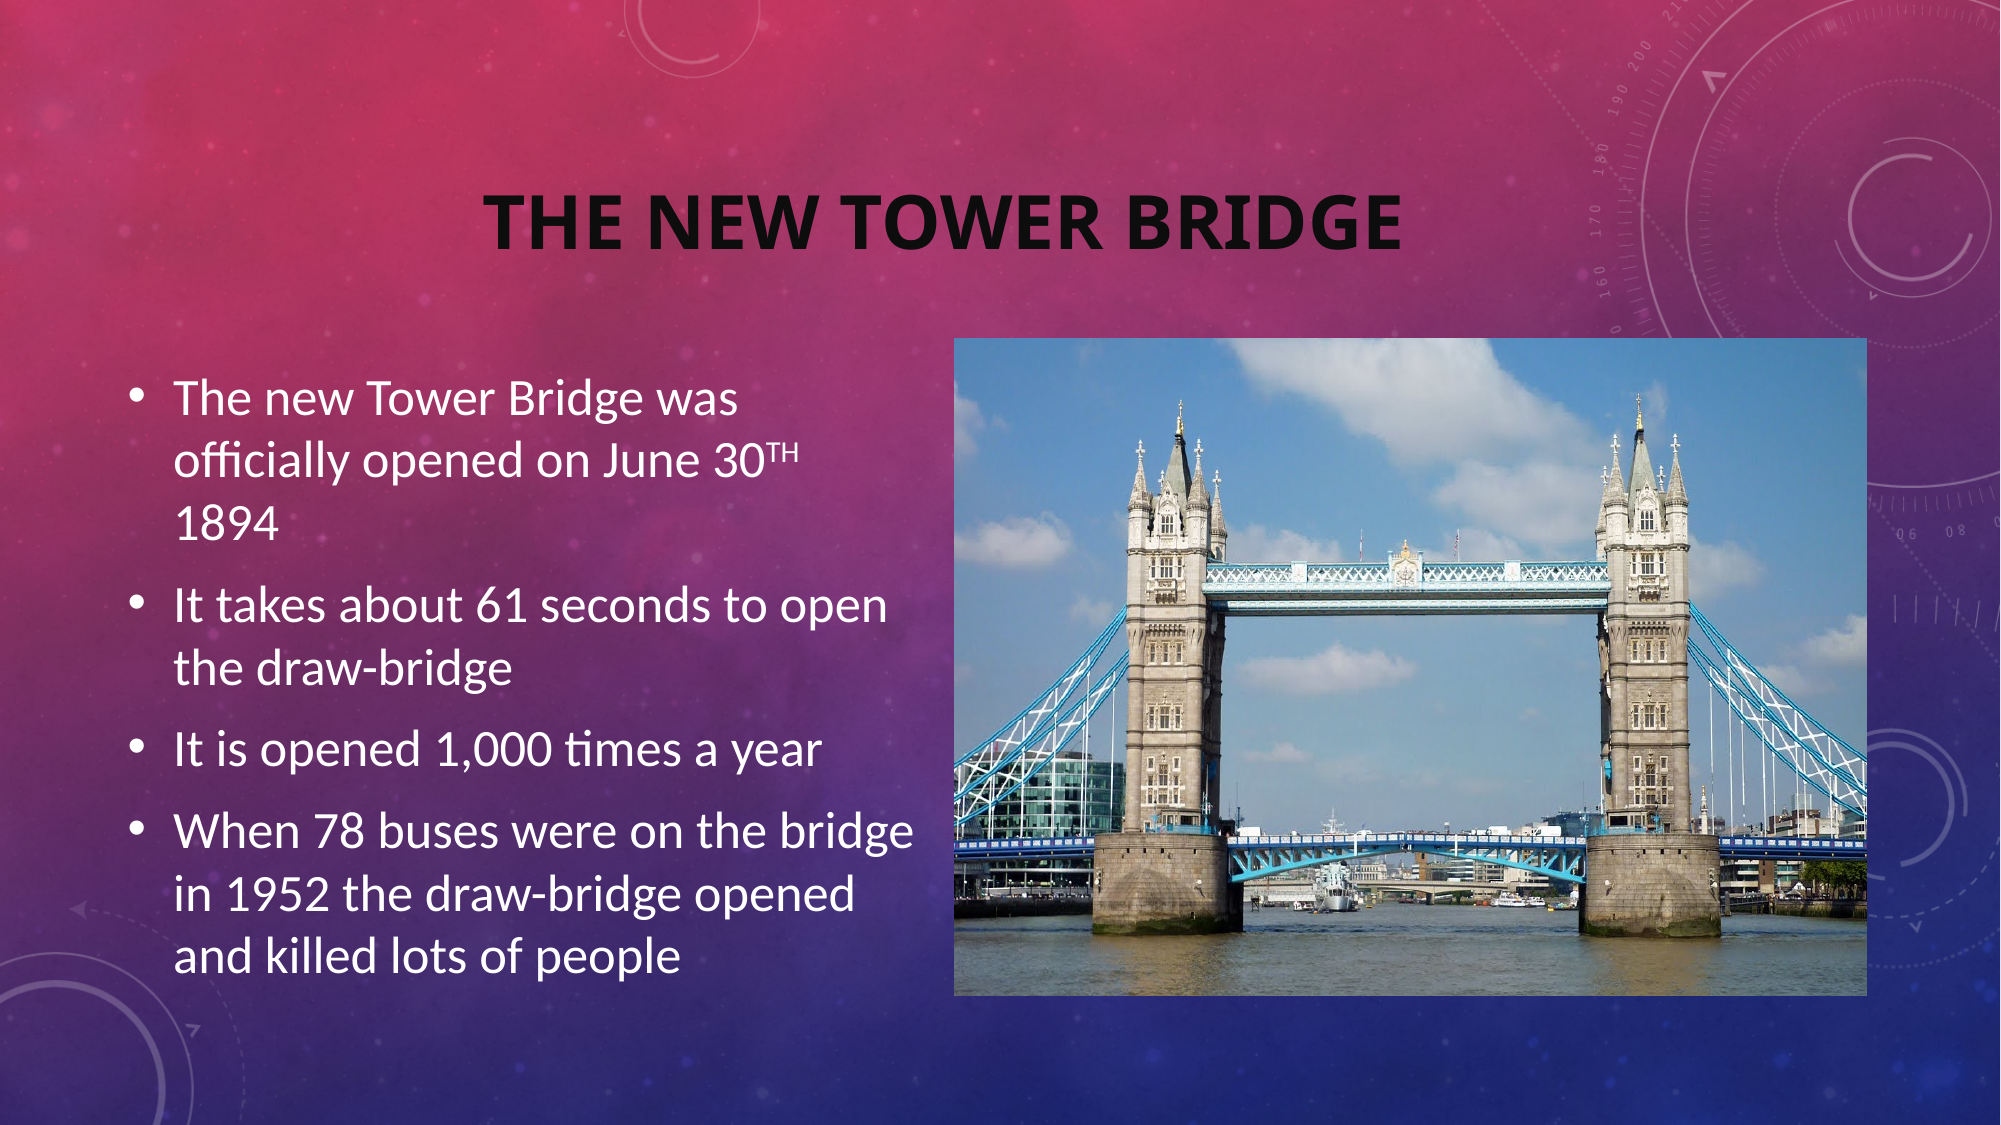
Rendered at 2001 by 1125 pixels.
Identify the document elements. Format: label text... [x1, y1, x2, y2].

list The new Tower Bridge was officially opened on June 30TH 1894 It takes about 61 seconds to open the draw-bridge It is opened 1,000 times a year When 78 buses were on the bridge in 1952 the draw-bridge opened and killed lots of people [112, 351, 932, 996]
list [954, 338, 1867, 996]
title The new TOWER bridge [112, 99, 1775, 339]
picture [0, 0, 2001, 1125]
